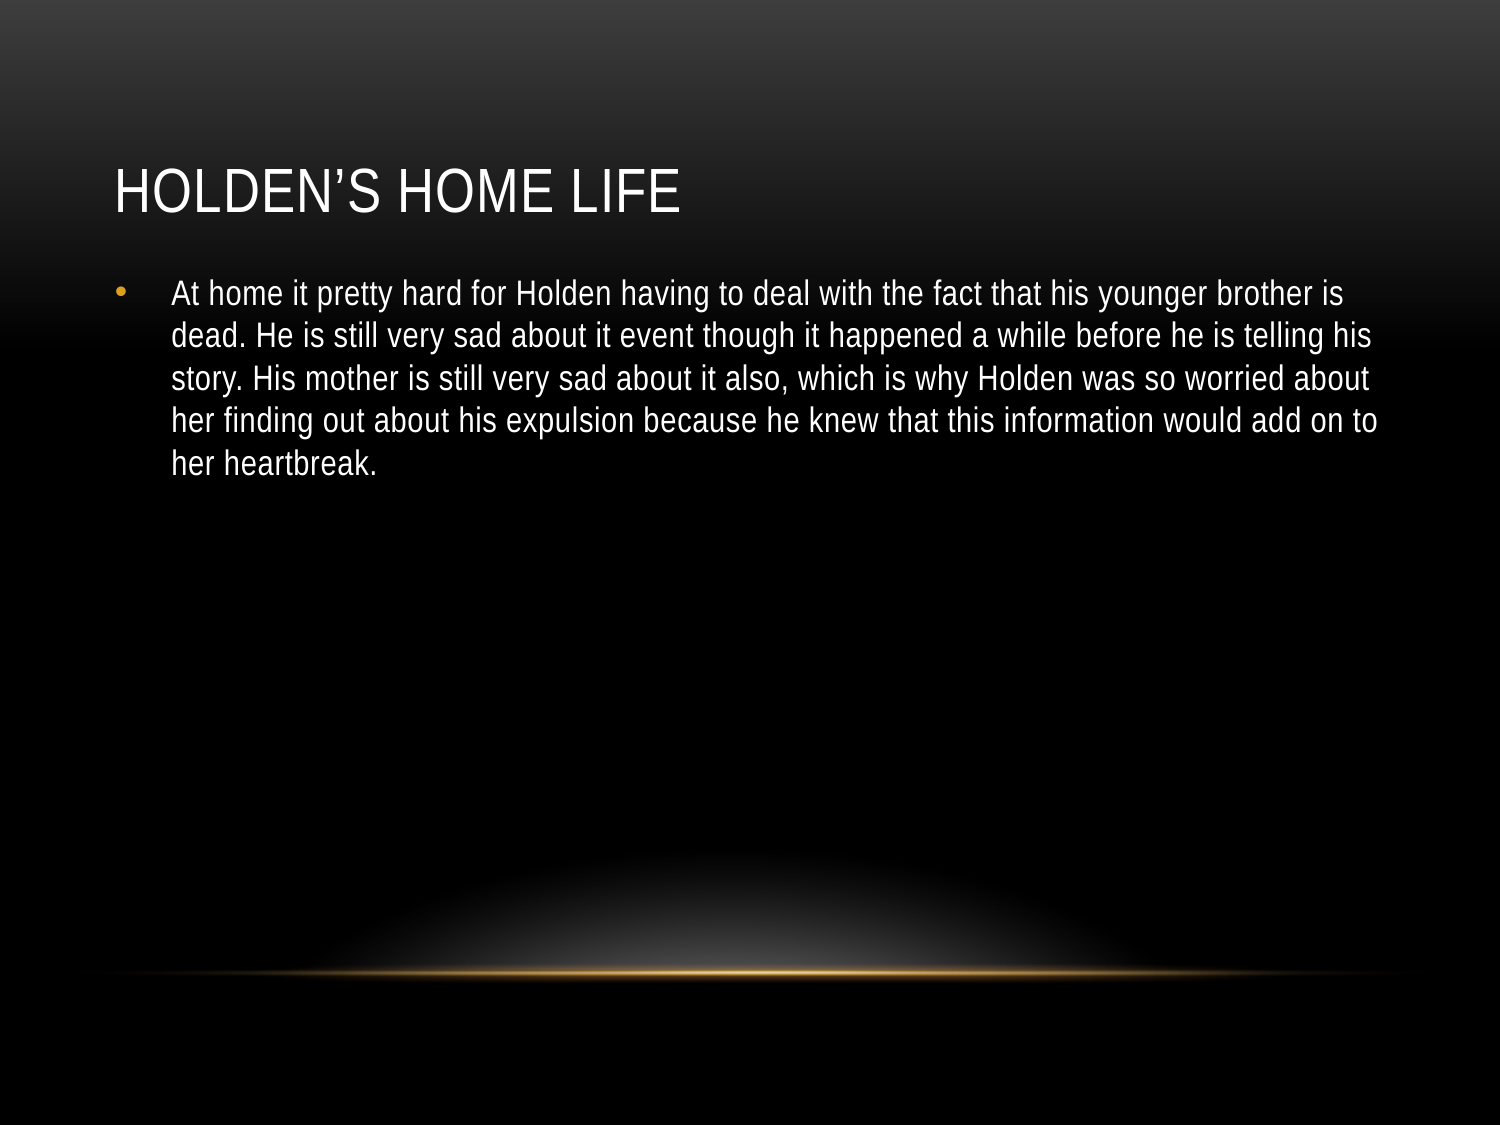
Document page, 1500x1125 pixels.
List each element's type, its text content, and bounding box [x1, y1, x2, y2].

title Holden’s home life [99, 45, 1400, 233]
picture [0, 0, 1500, 1125]
list At home it pretty hard for Holden having to deal with the fact that his younger brother is dead. He is still very sad about it event though it happened a while before he is telling his story. His mother is still very sad about it also, which is why Holden was so worried about her finding out about his expulsion because he knew that this information would add on to her heartbreak. [99, 262, 1400, 938]
